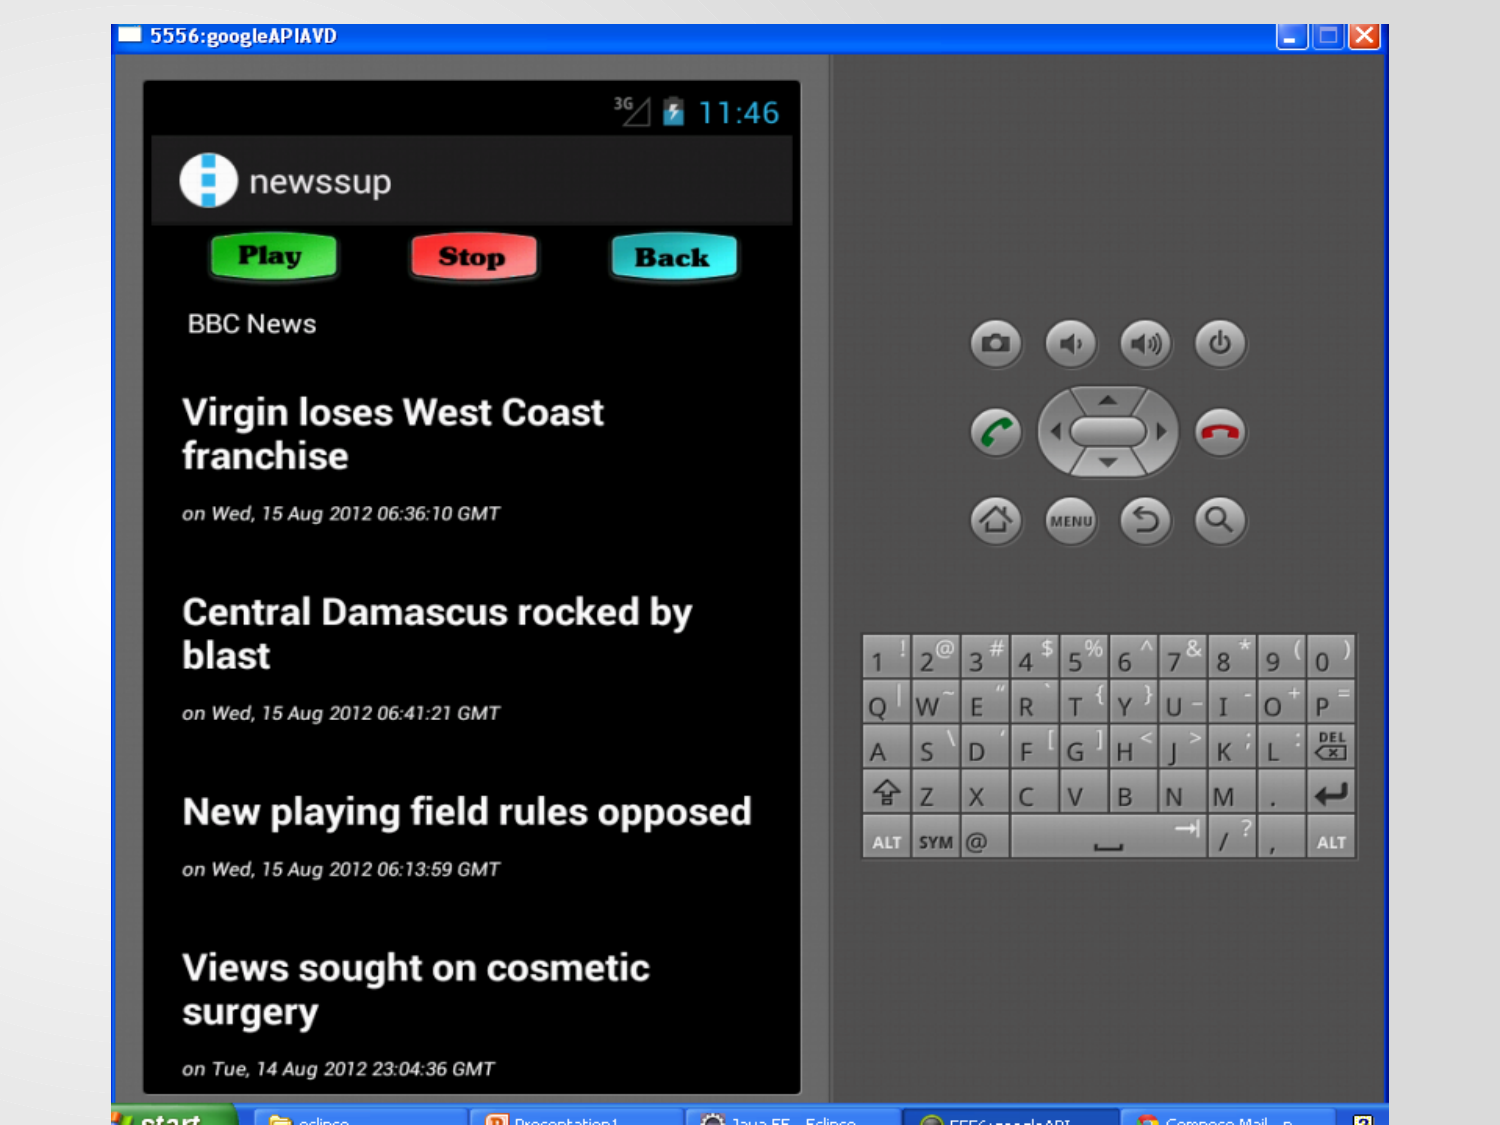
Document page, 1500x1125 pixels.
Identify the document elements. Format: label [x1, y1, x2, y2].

picture [111, 24, 1389, 1125]
